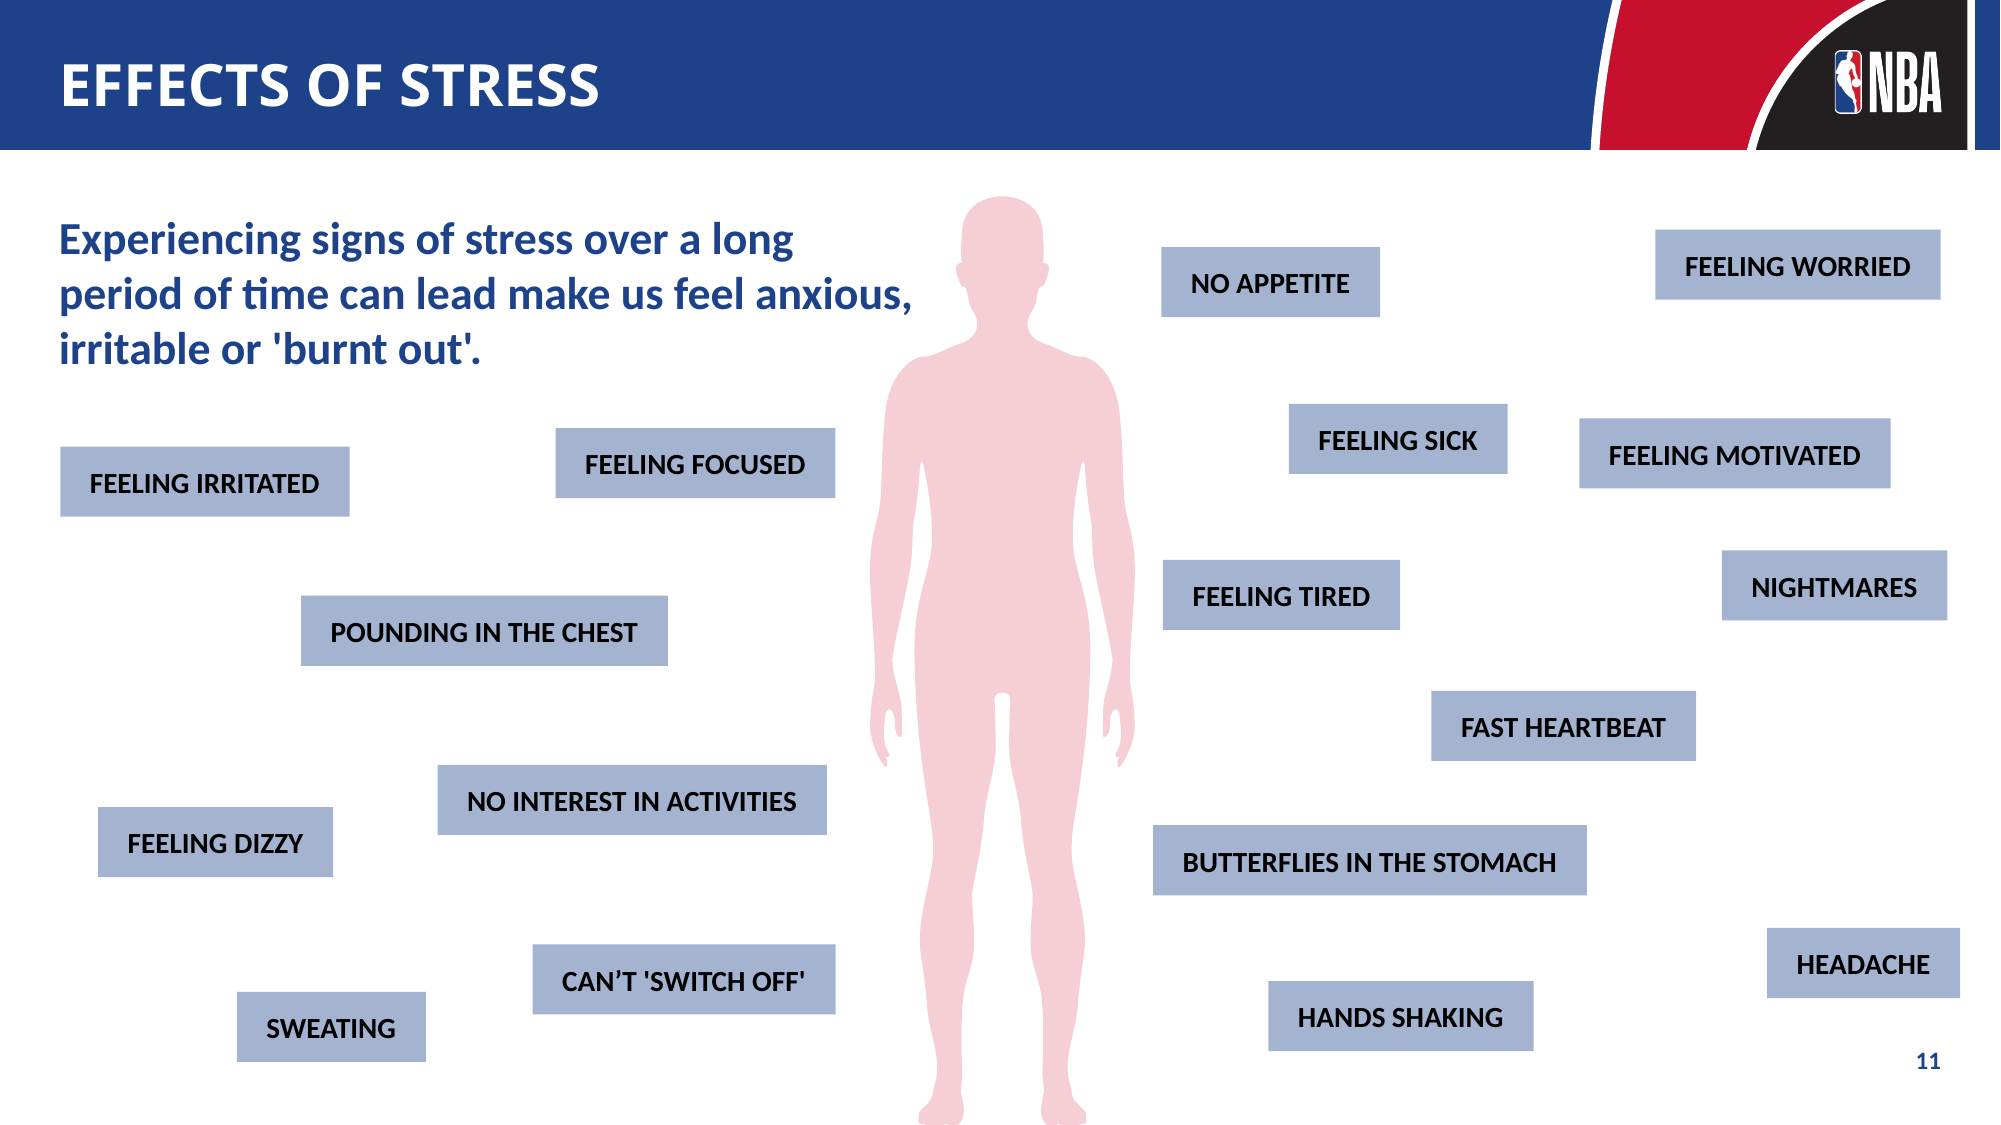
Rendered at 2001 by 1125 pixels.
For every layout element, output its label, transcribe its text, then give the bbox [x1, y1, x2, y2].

text_box FAST HEARTBEAT [1431, 690, 1697, 761]
text_box POUNDING IN THE CHEST [301, 595, 668, 666]
text_box [869, 196, 1135, 1125]
text_box BUTTERFLIES IN THE STOMACH [1153, 825, 1587, 896]
text_box SWEATING [236, 991, 426, 1062]
text_box NO APPETITE [1161, 247, 1381, 318]
text_box CAN’T 'SWITCH OFF' [532, 944, 836, 1015]
text_box NO INTEREST IN ACTIVITIES [437, 764, 827, 835]
list Experiencing signs of stress over a long period of time can lead make us feel anxious, irritable or 'burnt out'. [0, 149, 915, 1125]
text_box FEELING IRRITATED [60, 446, 350, 517]
text_box FEELING WORRIED [1655, 229, 1941, 300]
text_box FEELING FOCUSED [555, 428, 836, 499]
slide_number 11 [1824, 1029, 1957, 1090]
text_box FEELING MOTIVATED [1579, 418, 1891, 489]
title EFFECTS OF STRESS [0, 34, 1589, 150]
text_box HANDS SHAKING [1268, 981, 1534, 1052]
text_box FEELING SICK [1288, 403, 1508, 474]
text_box FEELING TIRED [1162, 559, 1401, 630]
text_box NIGHTMARES [1721, 550, 1948, 621]
text_box FEELING DIZZY [98, 807, 334, 878]
text_box HEADACHE [1767, 927, 1961, 999]
